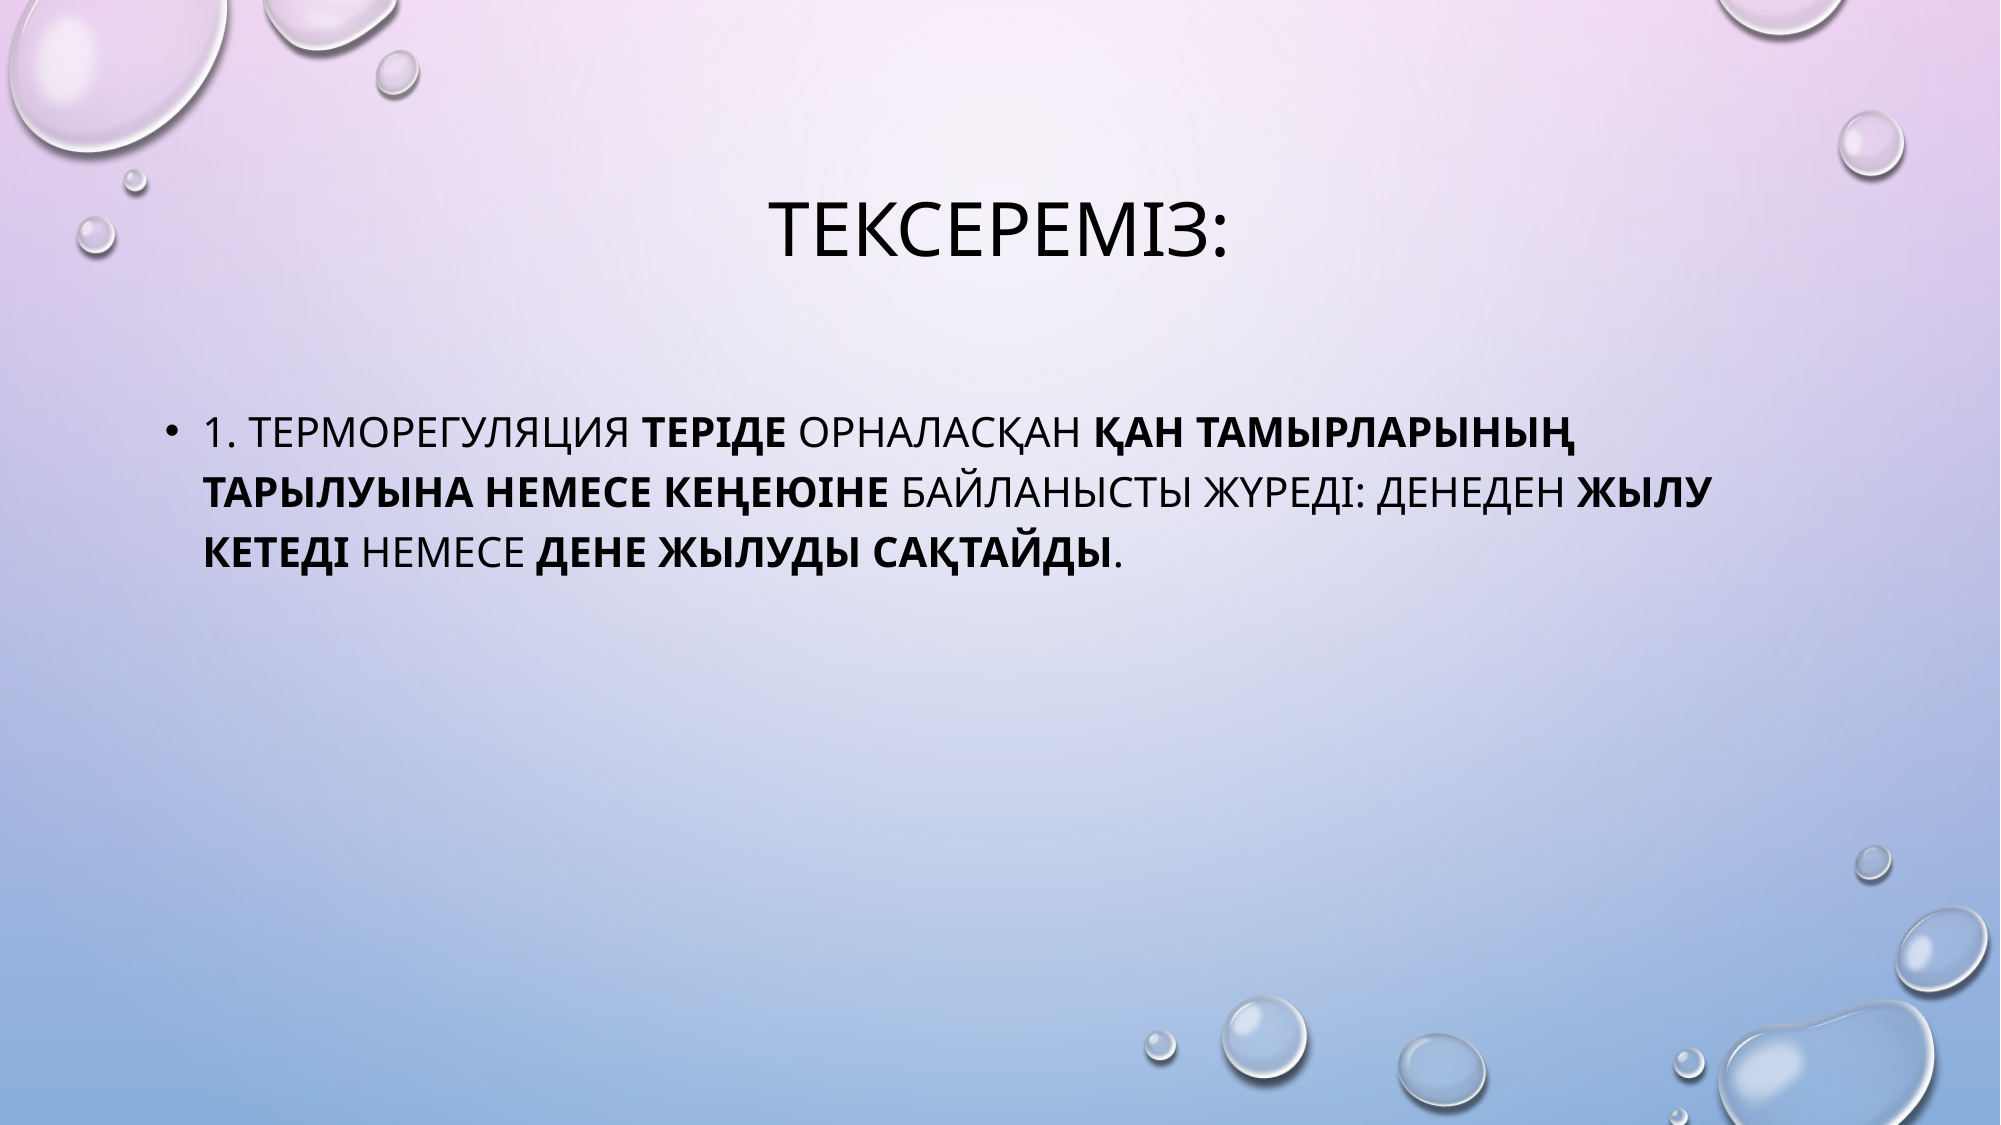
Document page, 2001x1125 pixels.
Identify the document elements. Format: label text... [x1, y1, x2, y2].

list 1. Терморегуляция теріде орналасқан қан тамырларының тарылуына немесе кеңеюіне байланысты жүреді: денеден жылу кетеді немесе дене жылуды сақтайды. [149, 388, 1850, 950]
picture [0, 0, 2000, 1125]
title Тексереміз: [149, 101, 1851, 364]
